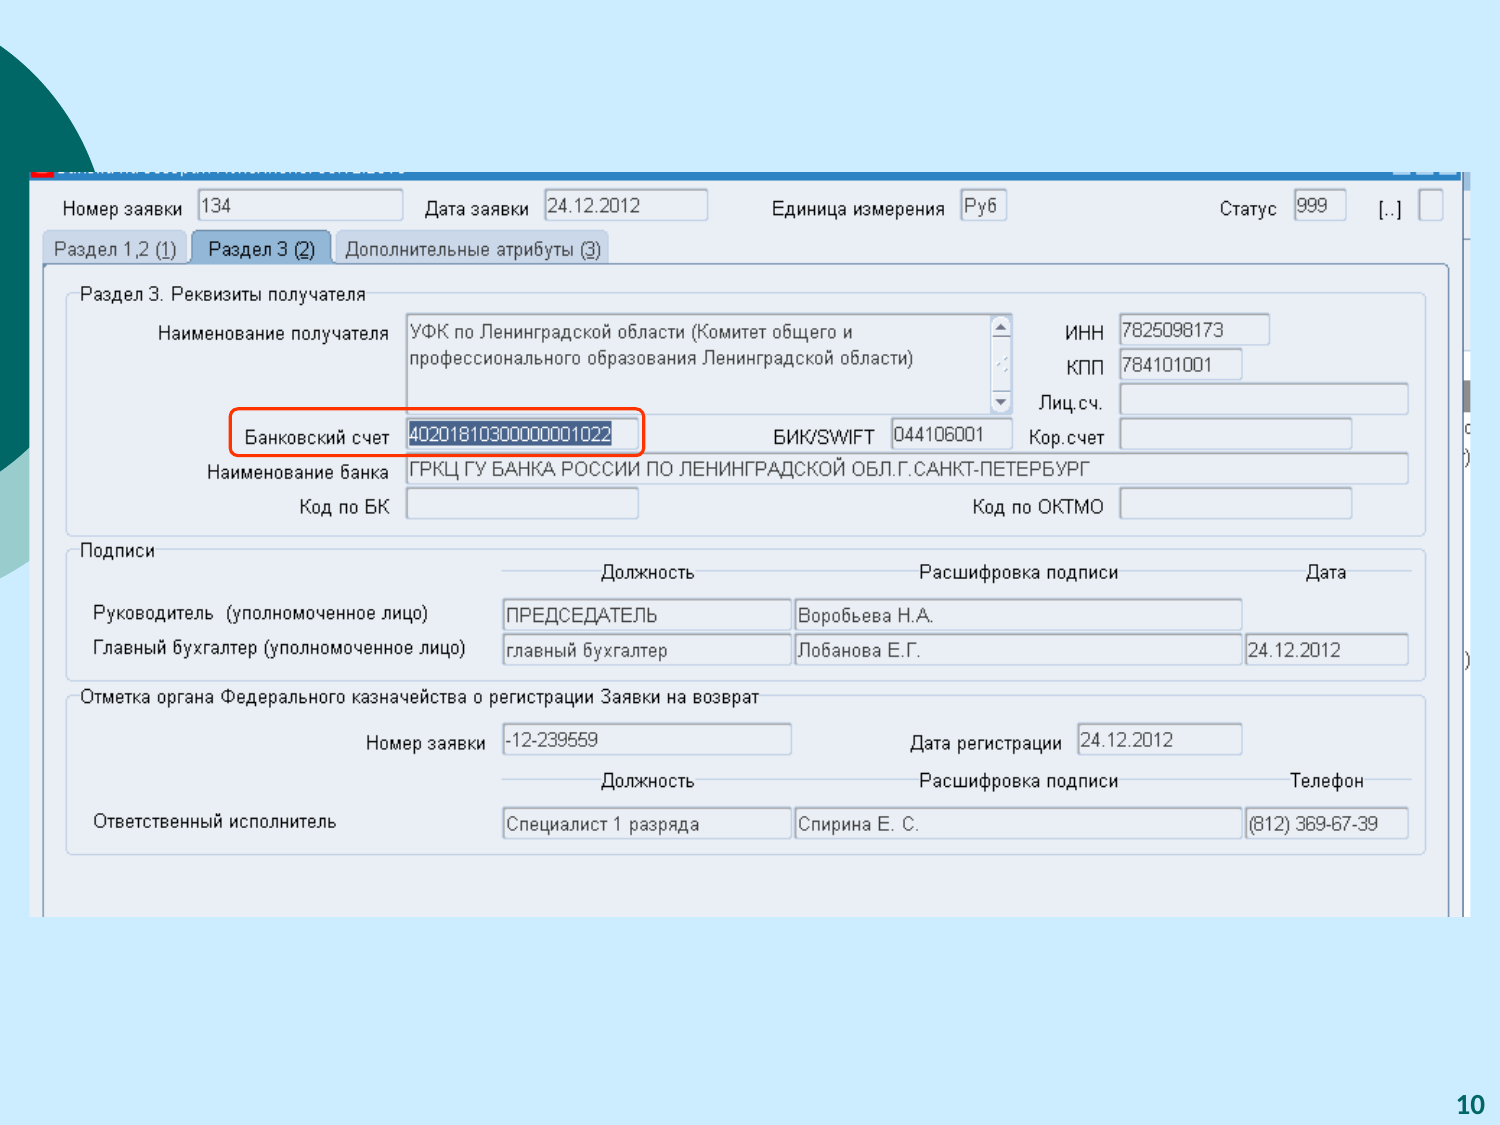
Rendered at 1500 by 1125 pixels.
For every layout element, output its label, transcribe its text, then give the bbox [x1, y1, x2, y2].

text_box 10 [1453, 1081, 1500, 1125]
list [29, 172, 1471, 917]
